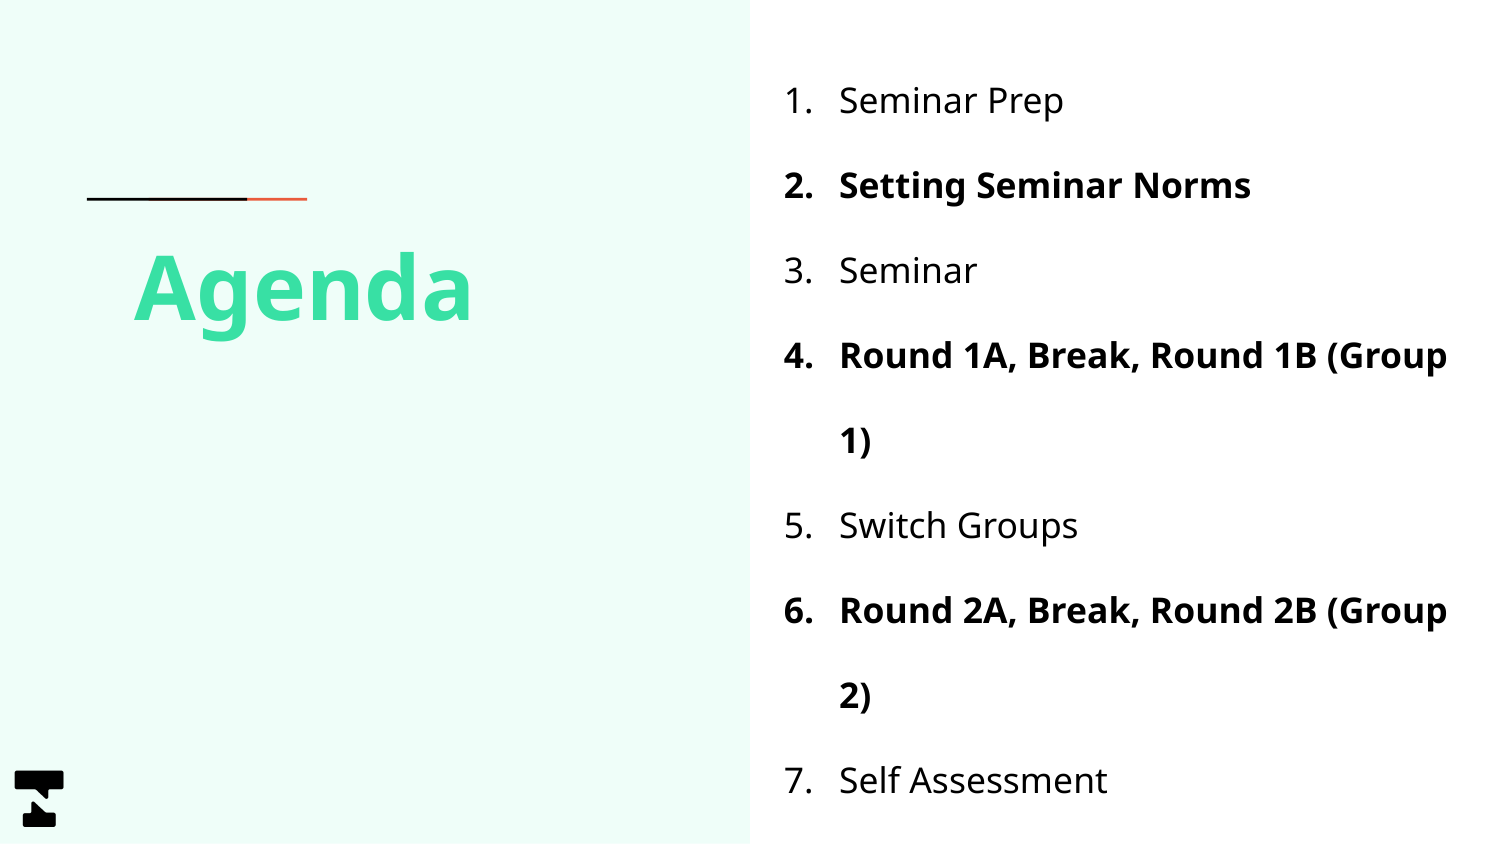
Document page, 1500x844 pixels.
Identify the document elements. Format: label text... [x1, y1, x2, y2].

title Agenda [119, 216, 674, 494]
text_box Seminar Prep Setting Seminar Norms Seminar Round 1A, Break, Round 1B (Group 1) Switch Groups Round 2A, Break, Round 2B (Group 2) Self Assessment [749, 20, 1500, 823]
picture [0, 759, 78, 839]
